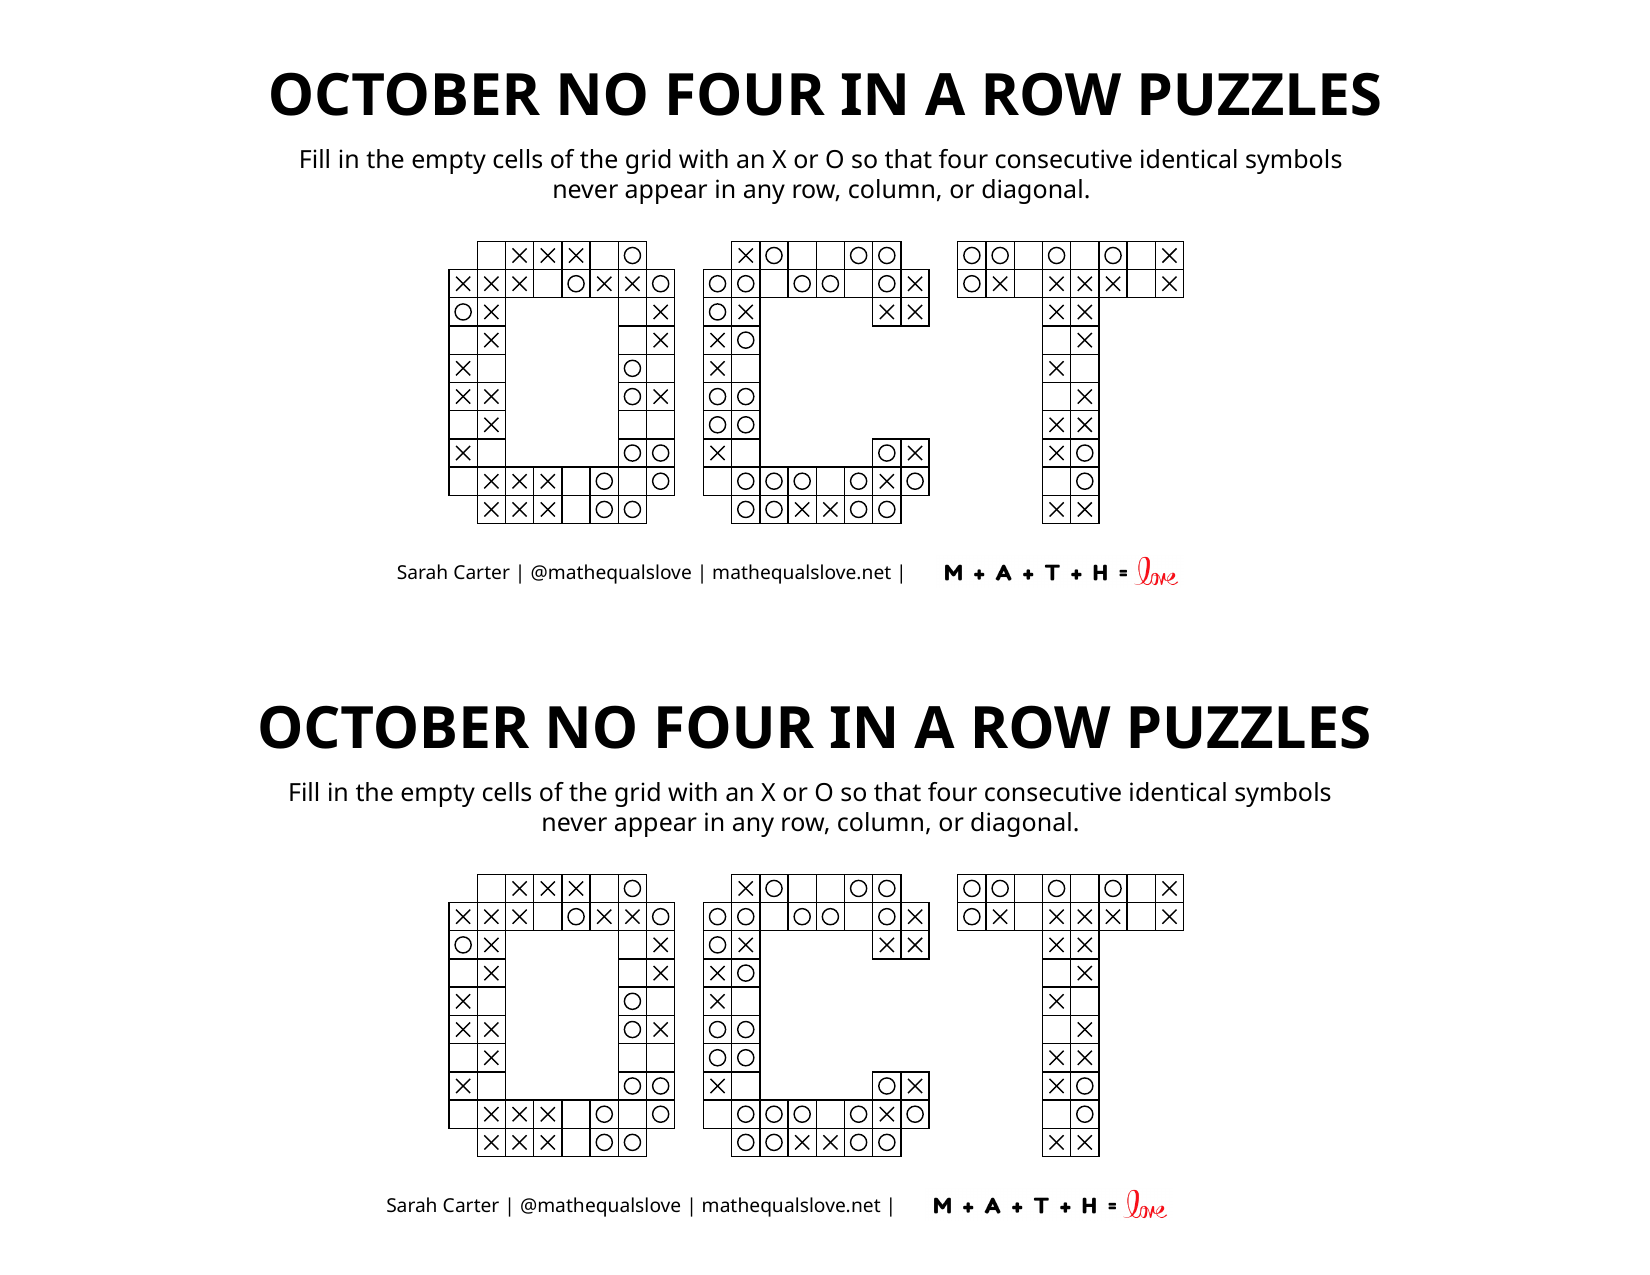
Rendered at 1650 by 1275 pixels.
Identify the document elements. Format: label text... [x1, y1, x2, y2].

text_box [788, 467, 816, 495]
text_box [878, 1077, 895, 1095]
text_box [624, 444, 641, 462]
text_box [1042, 354, 1070, 382]
text_box [765, 473, 783, 490]
text_box [533, 1128, 561, 1157]
text_box [1070, 382, 1099, 410]
text_box [844, 874, 872, 902]
text_box [1070, 297, 1099, 325]
text_box [900, 269, 930, 297]
text_box [1070, 958, 1099, 987]
text_box [618, 987, 646, 1015]
text_box [646, 1043, 675, 1071]
text_box [731, 1043, 760, 1071]
text_box [703, 438, 731, 467]
text_box [737, 388, 754, 405]
text_box Sarah Carter | @mathequalslove | mathequalslove.net | [371, 1186, 1206, 1225]
text_box [1042, 325, 1070, 354]
text_box [872, 1128, 901, 1157]
text_box [1155, 902, 1184, 931]
text_box [477, 438, 506, 467]
text_box [533, 1100, 561, 1128]
text_box [816, 269, 844, 298]
text_box [822, 908, 839, 925]
text_box [759, 1128, 788, 1157]
text_box [872, 438, 900, 467]
text_box [646, 1100, 675, 1129]
text_box [590, 241, 618, 269]
text_box [703, 354, 731, 382]
text_box [703, 930, 731, 958]
text_box [624, 1077, 641, 1095]
text_box [737, 1106, 754, 1123]
text_box [477, 958, 506, 987]
text_box [963, 275, 980, 292]
text_box [561, 241, 590, 269]
text_box [900, 297, 930, 326]
text_box [448, 410, 477, 438]
text_box [1042, 958, 1070, 987]
text_box [816, 1128, 844, 1157]
text_box [759, 874, 788, 902]
text_box [533, 269, 561, 298]
text_box [477, 902, 505, 930]
text_box [455, 936, 472, 953]
text_box [618, 382, 646, 410]
text_box [703, 1015, 731, 1043]
text_box [448, 297, 477, 325]
text_box [1070, 1100, 1099, 1128]
text_box [533, 495, 561, 524]
text_box [850, 501, 867, 518]
text_box [765, 1134, 783, 1151]
text_box [448, 269, 477, 297]
text_box [709, 388, 726, 405]
text_box [1042, 269, 1070, 297]
text_box [533, 902, 561, 931]
text_box [477, 1128, 505, 1157]
text_box [1042, 438, 1070, 467]
text_box [731, 874, 759, 902]
text_box Fill in the empty cells of the grid with an X or O so that four consecutive identical symbols never appear in any row, column, or diagonal. [0, 135, 1650, 211]
text_box [567, 275, 585, 292]
text_box [900, 1100, 930, 1129]
text_box [788, 495, 816, 524]
text_box [505, 1100, 533, 1128]
picture [935, 554, 1184, 589]
text_box [448, 930, 477, 958]
text_box [618, 438, 646, 467]
text_box [731, 958, 760, 987]
text_box [701, 239, 931, 525]
text_box [455, 303, 472, 321]
text_box [505, 467, 533, 495]
text_box [985, 874, 1014, 902]
text_box [737, 501, 754, 518]
text_box [1014, 269, 1042, 298]
text_box [624, 880, 641, 897]
text_box [731, 269, 759, 297]
text_box [624, 993, 641, 1010]
text_box [590, 269, 618, 298]
text_box [709, 416, 726, 433]
text_box [900, 467, 930, 496]
text_box [759, 495, 788, 524]
text_box [759, 467, 788, 495]
text_box [1070, 987, 1099, 1015]
text_box [1042, 902, 1070, 930]
text_box [963, 908, 980, 925]
text_box [618, 902, 646, 930]
text_box [1042, 241, 1070, 269]
text_box [816, 902, 844, 931]
text_box [844, 467, 872, 495]
text_box [652, 1106, 669, 1123]
text_box [737, 1049, 754, 1066]
text_box [759, 1100, 788, 1128]
text_box [477, 467, 505, 495]
text_box [850, 1106, 867, 1123]
text_box [477, 1071, 506, 1100]
text_box [1076, 1106, 1093, 1123]
text_box [709, 303, 726, 321]
text_box [447, 239, 677, 525]
text_box [1070, 241, 1098, 269]
text_box [1127, 902, 1155, 931]
text_box [1155, 874, 1184, 902]
text_box [1042, 297, 1070, 325]
text_box [590, 1128, 618, 1157]
text_box [646, 1015, 675, 1043]
text_box [907, 473, 924, 490]
text_box [646, 958, 675, 987]
text_box [731, 1015, 760, 1043]
text_box [788, 874, 816, 902]
text_box [794, 473, 811, 490]
text_box [765, 1106, 783, 1123]
text_box [1104, 247, 1122, 264]
text_box [618, 1100, 646, 1128]
text_box [618, 269, 646, 297]
text_box [1127, 269, 1155, 298]
text_box [646, 354, 675, 382]
text_box [765, 880, 783, 897]
text_box Sarah Carter | @mathequalslove | mathequalslove.net | [382, 553, 1217, 592]
text_box [844, 902, 872, 931]
text_box [788, 1128, 816, 1157]
text_box [624, 360, 641, 377]
text_box [477, 1043, 506, 1071]
text_box [703, 410, 731, 438]
text_box [956, 239, 1186, 525]
text_box [624, 247, 641, 264]
text_box [759, 902, 788, 931]
text_box [737, 908, 754, 925]
text_box [816, 1100, 844, 1128]
text_box [505, 902, 533, 931]
text_box [1098, 241, 1127, 269]
text_box [878, 880, 895, 897]
text_box [822, 275, 839, 292]
text_box [850, 880, 867, 897]
text_box [1042, 1043, 1070, 1071]
text_box [477, 354, 506, 382]
text_box [1098, 902, 1127, 931]
text_box [907, 1106, 924, 1123]
text_box [788, 241, 816, 269]
text_box [709, 1021, 726, 1038]
text_box [844, 269, 872, 298]
text_box [646, 325, 675, 354]
text_box [1076, 473, 1093, 490]
text_box [731, 382, 760, 410]
text_box [731, 325, 760, 354]
text_box [448, 354, 477, 382]
text_box [1070, 325, 1099, 354]
text_box [652, 1077, 669, 1095]
text_box [963, 880, 980, 897]
text_box [618, 930, 646, 958]
text_box [1076, 1077, 1093, 1095]
text_box [709, 936, 726, 953]
text_box [447, 872, 677, 1158]
text_box [1070, 269, 1098, 297]
text_box [618, 495, 647, 524]
text_box [731, 467, 759, 495]
text_box [1042, 987, 1070, 1015]
text_box [844, 1100, 872, 1128]
text_box [1104, 880, 1122, 897]
text_box [1070, 438, 1099, 467]
text_box [596, 473, 613, 490]
text_box [731, 930, 760, 958]
text_box [477, 382, 506, 410]
text_box [624, 388, 641, 405]
text_box [703, 382, 731, 410]
text_box [477, 297, 506, 325]
text_box [872, 467, 900, 495]
text_box [618, 241, 647, 269]
text_box [590, 902, 618, 931]
text_box [872, 874, 901, 902]
text_box [477, 410, 506, 438]
text_box [646, 269, 675, 297]
text_box [816, 495, 844, 524]
text_box [646, 438, 675, 467]
text_box [561, 495, 590, 524]
text_box [731, 354, 760, 382]
text_box [590, 495, 618, 524]
text_box [878, 444, 895, 462]
text_box [957, 241, 985, 269]
text_box [652, 444, 669, 462]
text_box [448, 467, 477, 496]
text_box [1070, 1071, 1099, 1100]
text_box [618, 325, 646, 354]
text_box [561, 1128, 590, 1157]
text_box [1070, 1043, 1099, 1071]
text_box [1076, 444, 1093, 462]
text_box [596, 501, 613, 518]
text_box [765, 501, 783, 518]
text_box [448, 1043, 477, 1071]
text_box [872, 269, 900, 297]
text_box [448, 382, 477, 410]
text_box [1155, 269, 1184, 298]
text_box [872, 241, 901, 269]
text_box [731, 1071, 760, 1100]
text_box [646, 410, 675, 438]
text_box [731, 1100, 759, 1128]
text_box [1042, 1071, 1070, 1100]
text_box [567, 908, 585, 925]
text_box [878, 908, 895, 925]
text_box [652, 275, 669, 292]
text_box [737, 1134, 754, 1151]
text_box [1070, 1128, 1099, 1157]
text_box [731, 438, 760, 467]
text_box [590, 874, 618, 902]
text_box [872, 495, 901, 524]
text_box [477, 241, 505, 269]
text_box [505, 495, 533, 524]
text_box [816, 241, 844, 269]
text_box [1042, 930, 1070, 958]
text_box [737, 1021, 754, 1038]
text_box [652, 908, 669, 925]
text_box [646, 297, 675, 325]
text_box [448, 1100, 477, 1129]
text_box [448, 325, 477, 354]
text_box [1070, 902, 1098, 930]
text_box [1048, 247, 1065, 264]
text_box [1014, 874, 1042, 902]
text_box [477, 495, 505, 524]
text_box [477, 987, 506, 1015]
text_box [618, 297, 646, 325]
text_box [794, 908, 811, 925]
text_box [596, 1134, 613, 1151]
text_box [878, 275, 895, 292]
text_box [1098, 874, 1127, 902]
text_box [878, 1134, 895, 1151]
text_box [872, 297, 900, 326]
text_box [900, 1071, 930, 1100]
text_box [731, 987, 760, 1015]
text_box [505, 269, 533, 298]
text_box [596, 1106, 613, 1123]
text_box [477, 930, 506, 958]
text_box [1048, 880, 1065, 897]
text_box [477, 325, 506, 354]
text_box [844, 241, 872, 269]
text_box [646, 1071, 675, 1100]
text_box [737, 275, 754, 292]
text_box [505, 1128, 533, 1157]
text_box [646, 930, 675, 958]
text_box [646, 382, 675, 410]
text_box [731, 410, 760, 438]
text_box [900, 438, 930, 467]
text_box [448, 902, 477, 930]
text_box [646, 987, 675, 1015]
text_box [872, 1100, 900, 1128]
text_box [1098, 269, 1127, 298]
text_box [448, 958, 477, 987]
text_box [731, 1128, 759, 1157]
text_box [652, 473, 669, 490]
text_box [703, 987, 731, 1015]
text_box [477, 1015, 506, 1043]
text_box [737, 473, 754, 490]
text_box [850, 1134, 867, 1151]
text_box [561, 902, 590, 931]
text_box [816, 874, 844, 902]
text_box [1042, 410, 1070, 438]
text_box [1155, 241, 1184, 269]
text_box [709, 1049, 726, 1066]
text_box [1014, 902, 1042, 931]
text_box [703, 1043, 731, 1071]
text_box [701, 872, 931, 1158]
text_box [561, 874, 590, 902]
text_box [957, 902, 985, 931]
text_box [505, 874, 533, 902]
text_box [646, 902, 675, 930]
text_box [618, 958, 646, 987]
text_box [1070, 410, 1099, 438]
text_box [1127, 874, 1155, 902]
text_box [737, 965, 754, 982]
text_box [709, 275, 726, 292]
text_box [1070, 495, 1099, 524]
text_box [985, 902, 1014, 931]
text_box OCTOBER NO FOUR IN A ROW PUZZLES [76, 50, 1574, 135]
text_box [618, 1015, 646, 1043]
text_box [477, 1100, 505, 1128]
text_box [1042, 467, 1070, 495]
text_box [1042, 495, 1070, 524]
text_box [624, 1021, 641, 1038]
text_box [1042, 1100, 1070, 1128]
text_box [1014, 241, 1042, 269]
text_box [872, 930, 900, 959]
text_box [1042, 1015, 1070, 1043]
text_box [765, 247, 783, 264]
text_box [872, 1071, 900, 1100]
text_box [963, 247, 980, 264]
text_box [872, 902, 900, 930]
text_box [985, 269, 1014, 298]
text_box [737, 416, 754, 433]
text_box [1070, 467, 1099, 495]
text_box [703, 902, 731, 930]
text_box [850, 247, 867, 264]
text_box [956, 872, 1186, 1158]
text_box [561, 269, 590, 298]
text_box [590, 467, 618, 495]
text_box [731, 241, 759, 269]
text_box [1070, 930, 1099, 958]
text_box [561, 467, 590, 495]
text_box [533, 241, 561, 269]
text_box [477, 269, 505, 297]
text_box [759, 269, 788, 298]
text_box [788, 269, 816, 298]
text_box [731, 495, 759, 524]
text_box [957, 874, 985, 902]
text_box [759, 241, 788, 269]
text_box Fill in the empty cells of the grid with an X or O so that four consecutive identical symbols never appear in any row, column, or diagonal. [0, 768, 1640, 844]
text_box [624, 1134, 641, 1151]
text_box [1127, 241, 1155, 269]
text_box [448, 1071, 477, 1100]
text_box [900, 902, 930, 930]
text_box [505, 241, 533, 269]
text_box [985, 241, 1014, 269]
text_box [878, 501, 895, 518]
text_box [618, 1071, 646, 1100]
text_box [844, 495, 872, 524]
text_box [590, 1100, 618, 1128]
text_box [533, 874, 561, 902]
text_box [992, 880, 1009, 897]
text_box [618, 874, 647, 902]
text_box [533, 467, 561, 495]
text_box OCTOBER NO FOUR IN A ROW PUZZLES [66, 683, 1563, 768]
text_box [900, 930, 930, 959]
text_box [703, 1100, 731, 1129]
text_box [1042, 1128, 1070, 1157]
text_box [703, 297, 731, 325]
text_box [618, 467, 646, 495]
text_box [788, 1100, 816, 1128]
text_box [709, 908, 726, 925]
text_box [878, 247, 895, 264]
text_box [703, 1071, 731, 1100]
text_box [816, 467, 844, 495]
text_box [448, 1015, 477, 1043]
text_box [646, 467, 675, 496]
text_box [618, 1043, 646, 1071]
text_box [957, 269, 985, 298]
text_box [731, 297, 760, 325]
text_box [703, 269, 731, 297]
text_box [703, 325, 731, 354]
text_box [1042, 382, 1070, 410]
text_box [788, 902, 816, 931]
text_box [618, 410, 646, 438]
text_box [618, 354, 646, 382]
picture [924, 1187, 1173, 1222]
text_box [703, 467, 731, 496]
text_box [794, 1106, 811, 1123]
text_box [448, 438, 477, 467]
text_box [737, 332, 754, 349]
text_box [1042, 874, 1070, 902]
text_box [844, 1128, 872, 1157]
text_box [1070, 354, 1099, 382]
text_box [703, 958, 731, 987]
text_box [618, 1128, 647, 1157]
text_box [794, 275, 811, 292]
text_box [1070, 1015, 1099, 1043]
text_box [1070, 874, 1098, 902]
text_box [731, 902, 759, 930]
text_box [850, 473, 867, 490]
text_box [477, 874, 505, 902]
text_box [992, 247, 1009, 264]
text_box [624, 501, 641, 518]
text_box [448, 987, 477, 1015]
text_box [561, 1100, 590, 1128]
